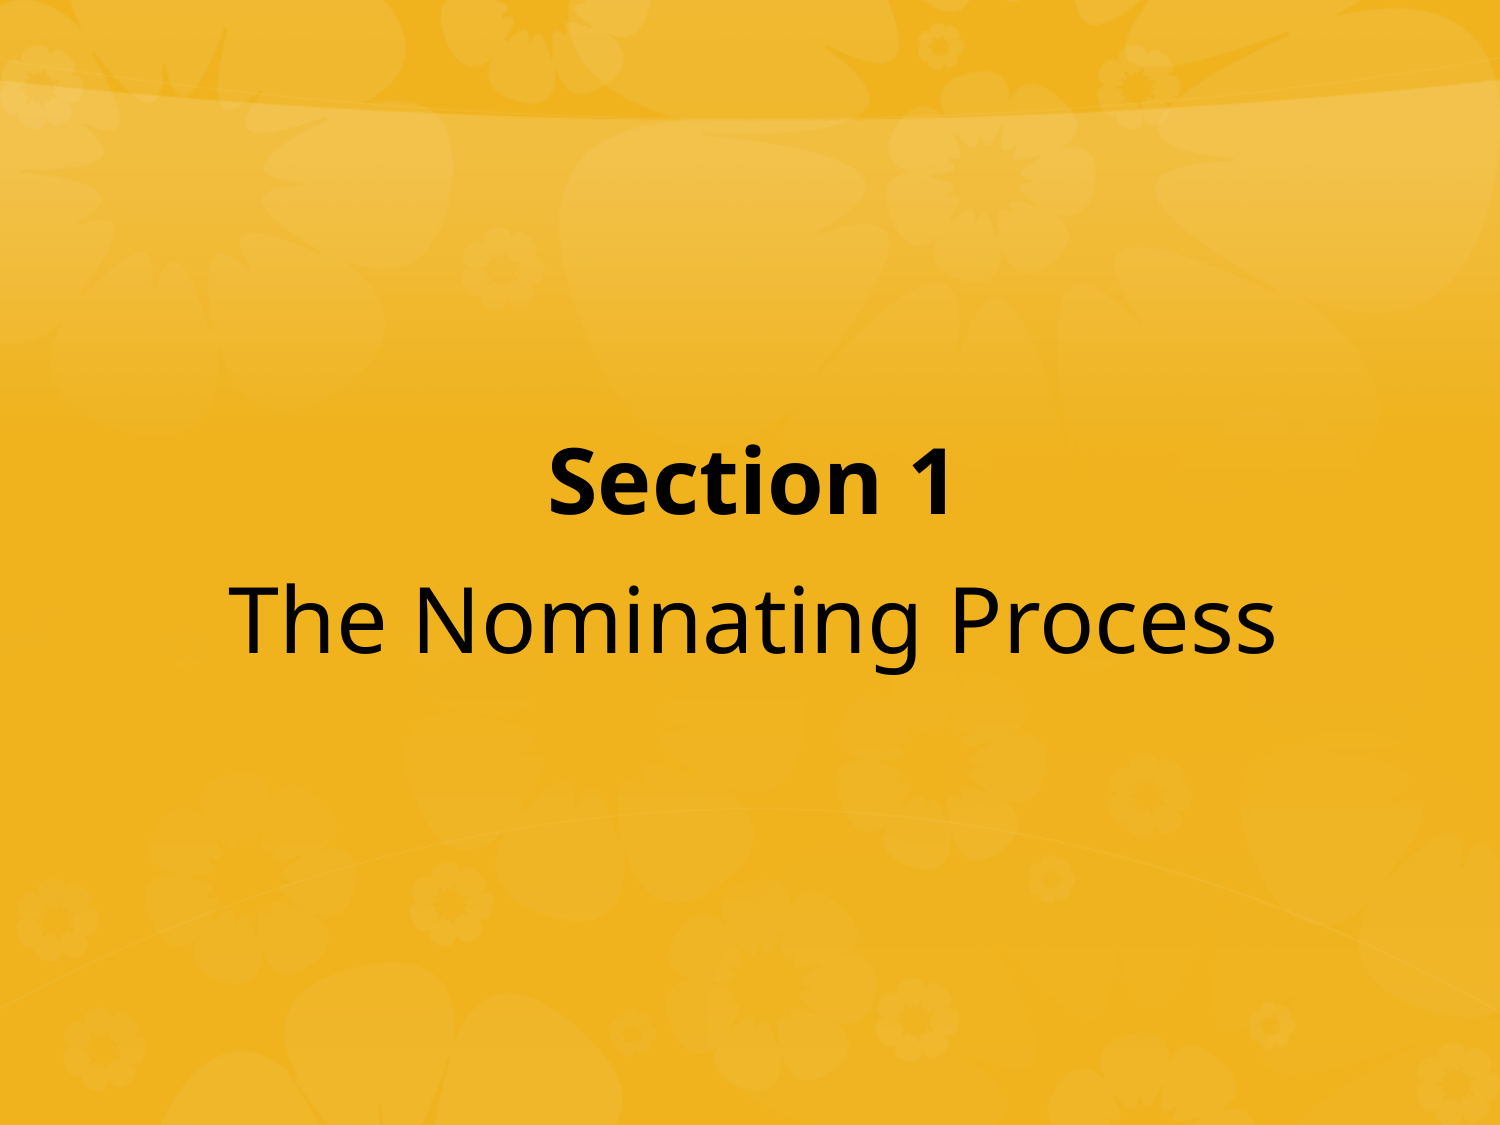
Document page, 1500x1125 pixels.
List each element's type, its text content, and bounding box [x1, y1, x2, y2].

title Section 1 [132, 266, 1376, 542]
picture [0, 0, 1500, 1125]
list The Nominating Process [132, 542, 1376, 831]
